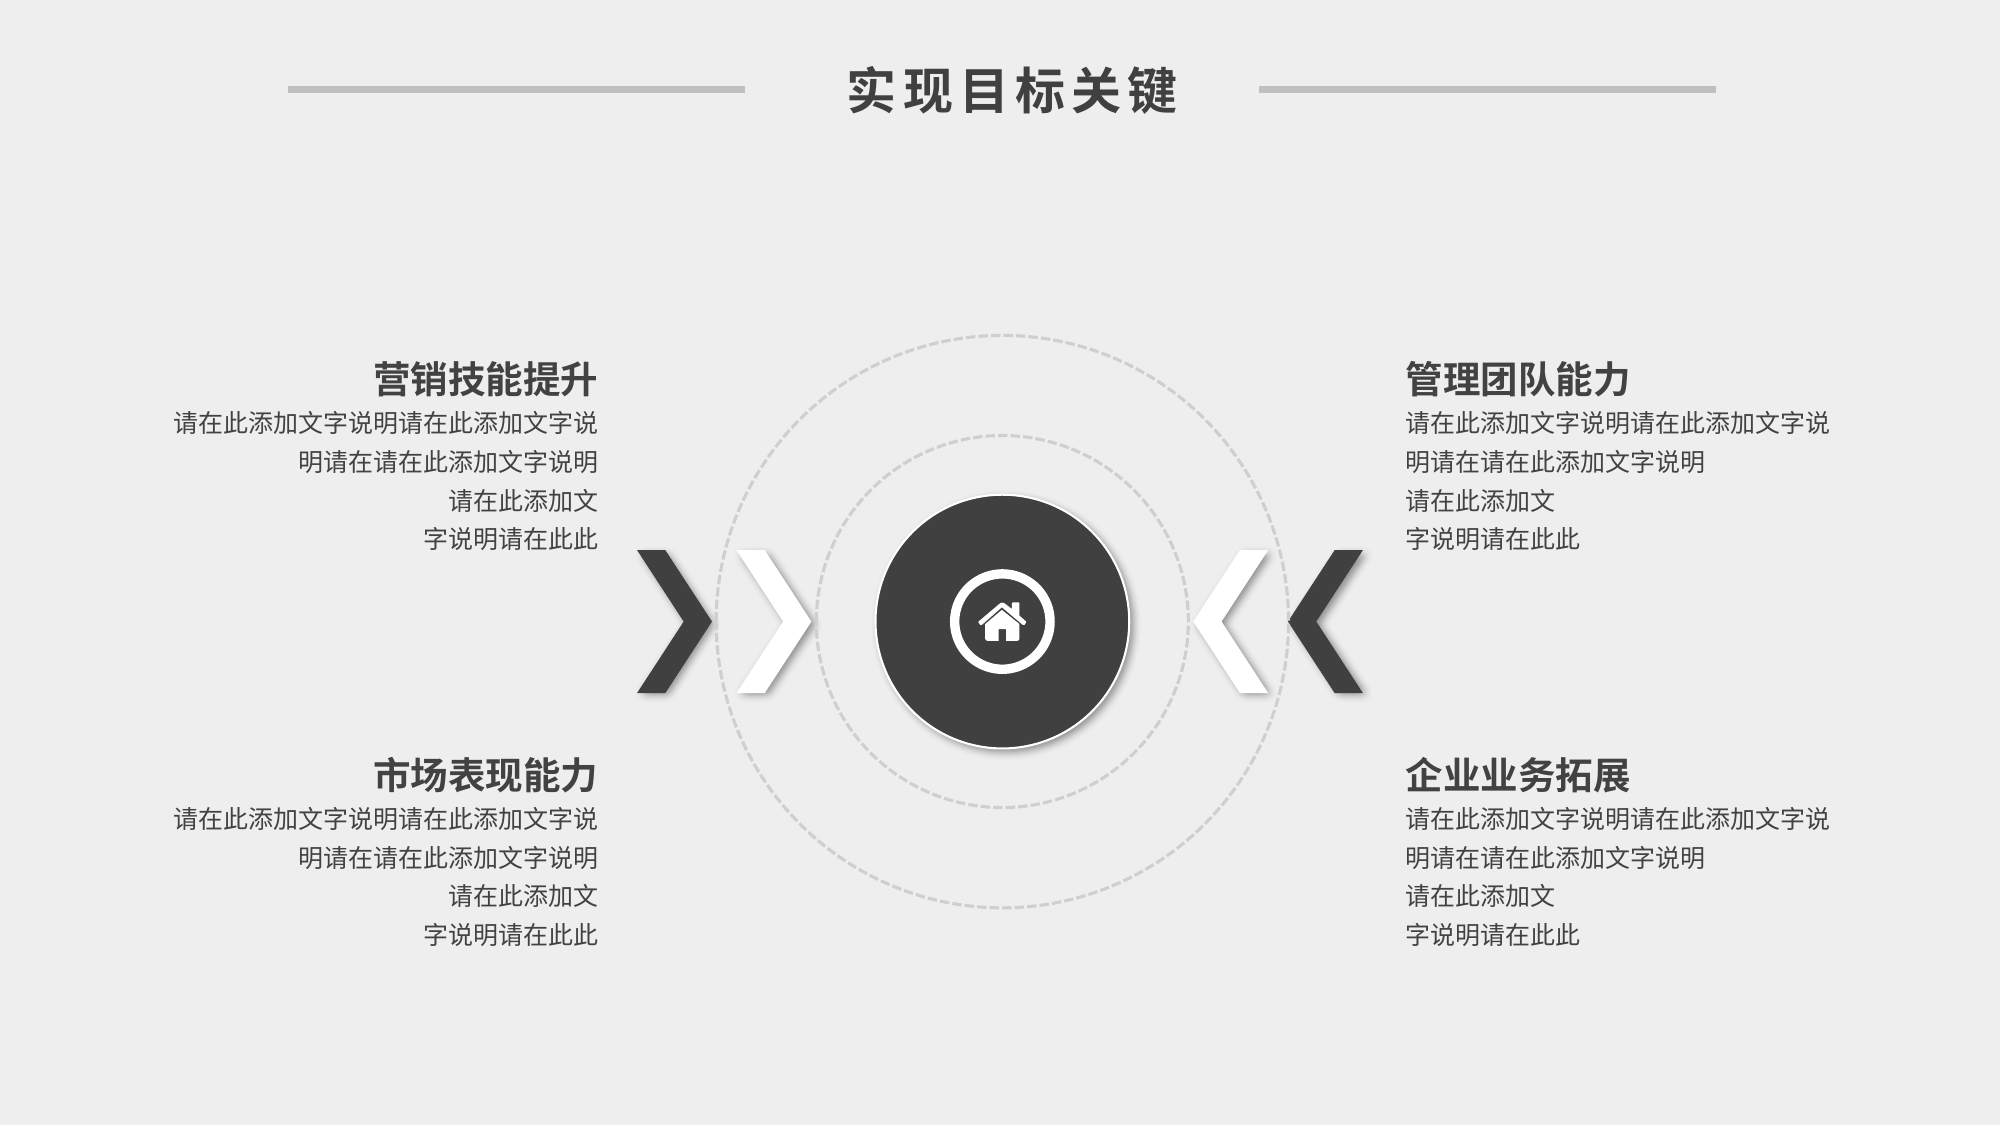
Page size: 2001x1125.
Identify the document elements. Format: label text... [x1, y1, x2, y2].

text_box 实现目标关键 [752, 51, 1273, 127]
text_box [636, 335, 1363, 908]
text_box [156, 731, 614, 960]
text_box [1390, 335, 1848, 564]
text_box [156, 335, 614, 564]
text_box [1390, 731, 1848, 960]
